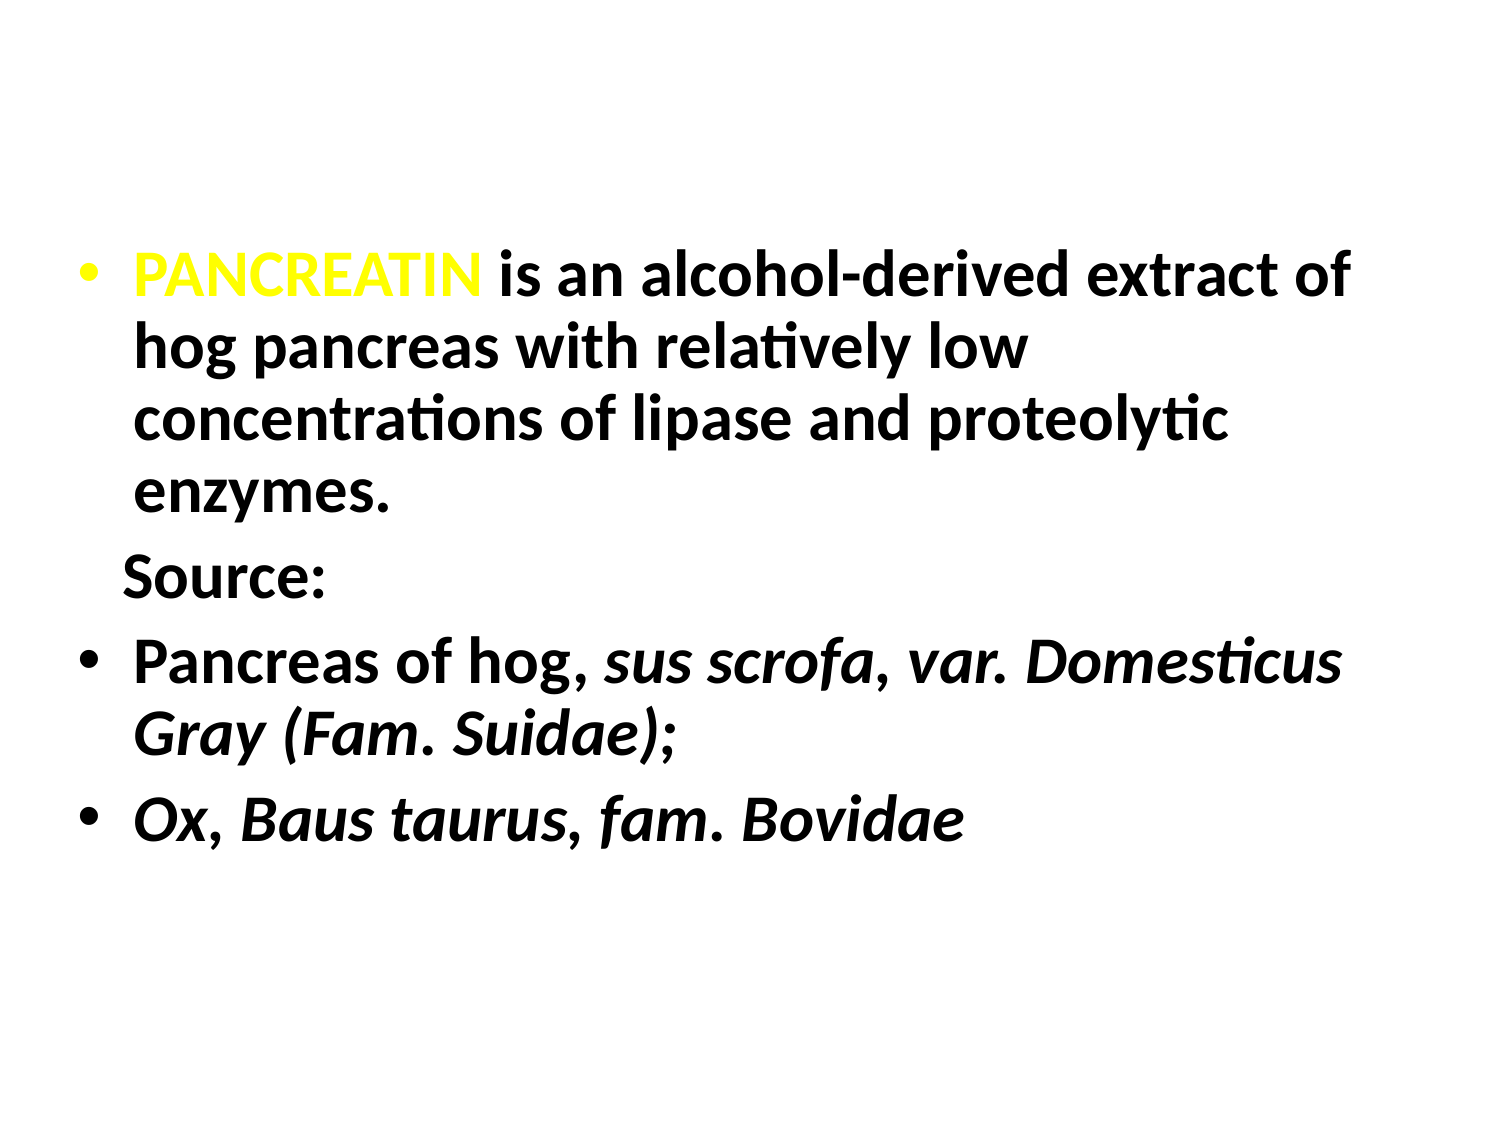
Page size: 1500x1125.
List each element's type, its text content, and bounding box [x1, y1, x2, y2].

list PANCREATIN is an alcohol-derived extract of hog pancreas with relatively low concentrations of lipase and proteolytic enzymes. Source: Pancreas of hog, sus scrofa, var. Domesticus Gray (Fam. Suidae); Ox, Baus taurus, fam. Bovidae [62, 231, 1438, 1008]
